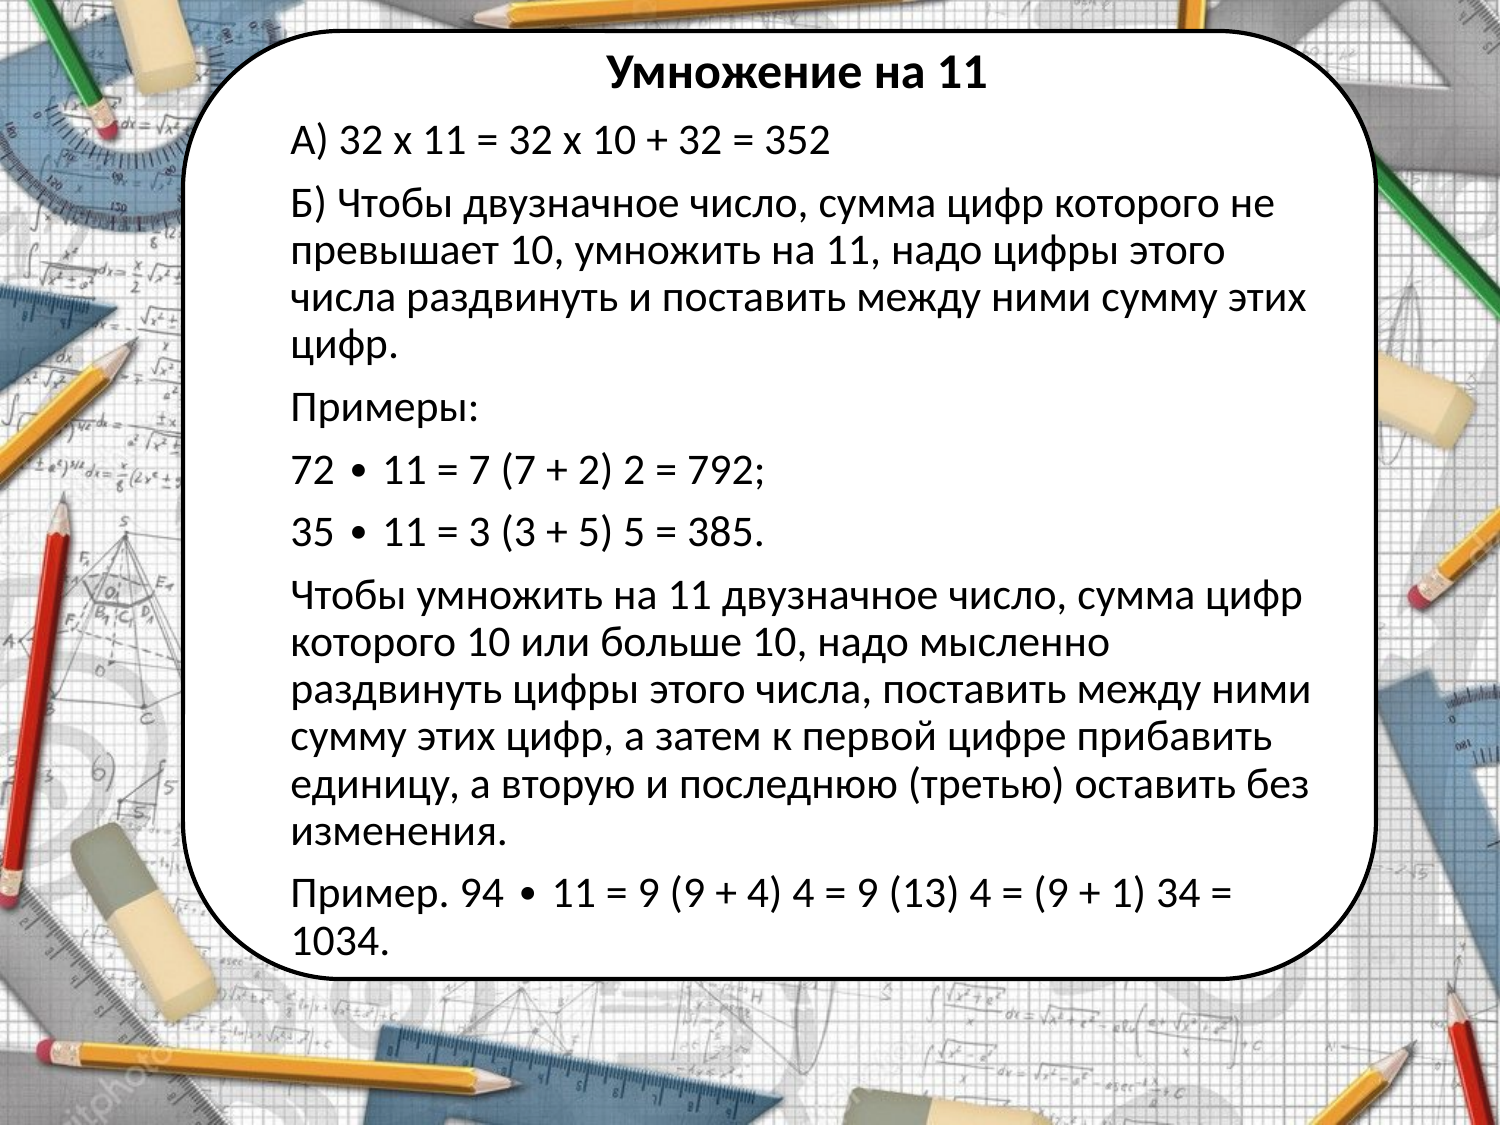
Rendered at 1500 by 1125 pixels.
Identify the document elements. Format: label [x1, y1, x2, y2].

picture [0, 0, 1500, 1125]
text_box [182, 30, 1377, 988]
